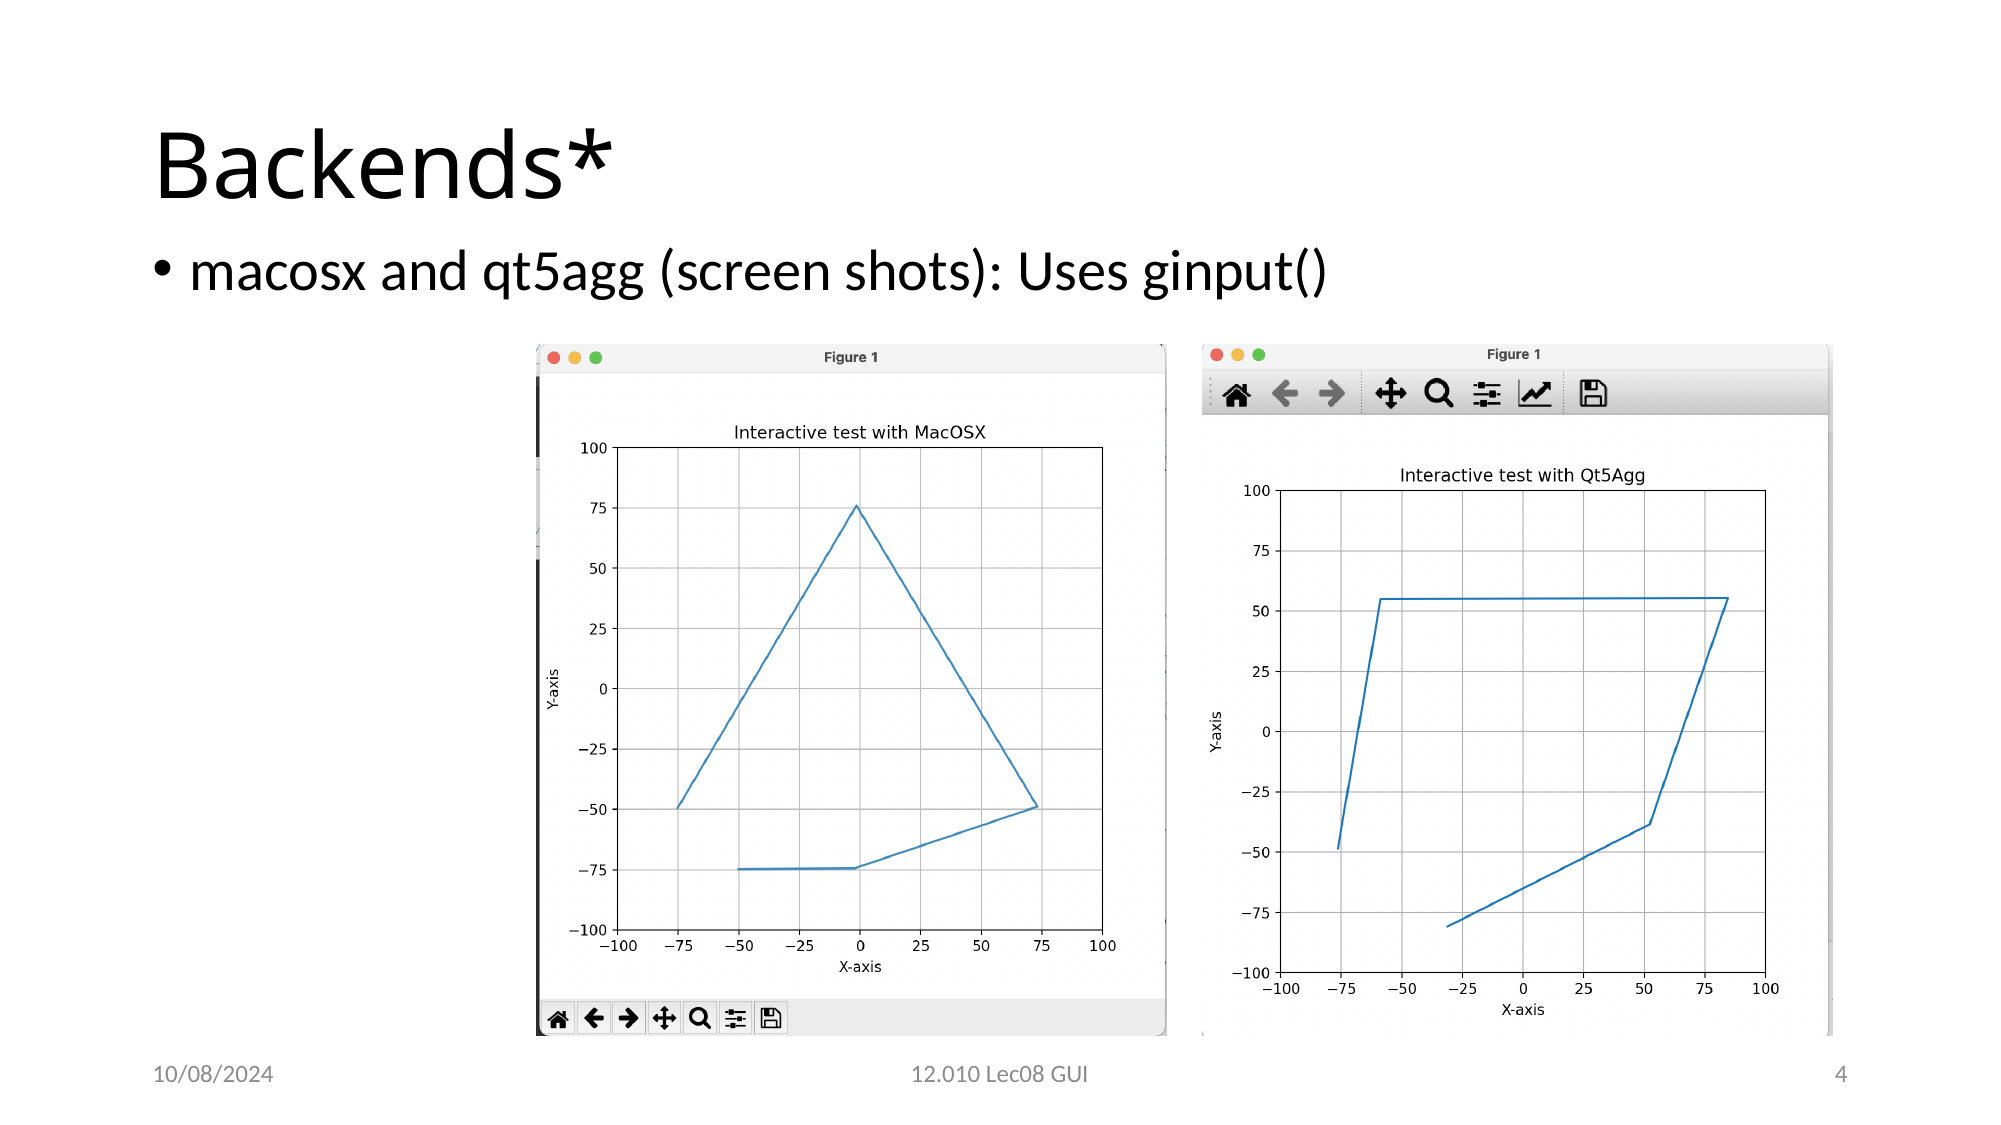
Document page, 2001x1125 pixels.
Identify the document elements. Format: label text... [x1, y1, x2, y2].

slide_number 4 [1412, 1042, 1863, 1103]
title Backends* [137, 59, 1863, 232]
list macosx and qt5agg (screen shots): Uses ginput() [137, 232, 1863, 947]
footer 12.010 Lec08 GUI [662, 1042, 1338, 1103]
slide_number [137, 1042, 588, 1103]
picture [535, 344, 1167, 1036]
picture [1201, 344, 1833, 1036]
